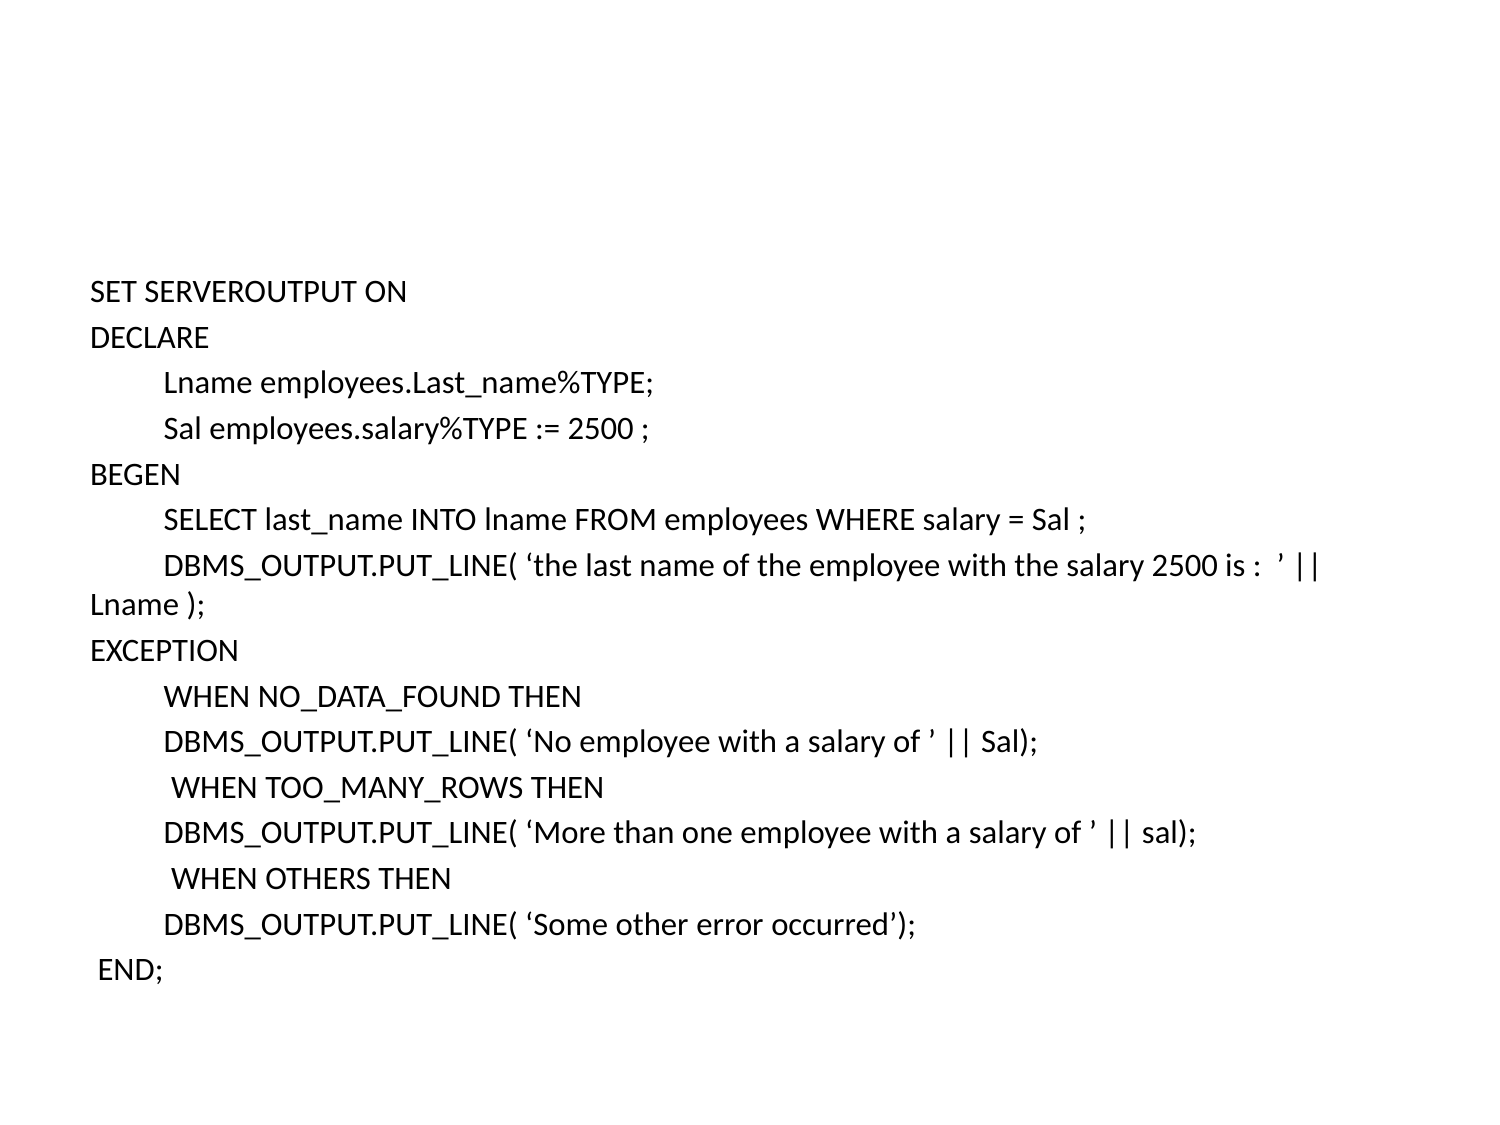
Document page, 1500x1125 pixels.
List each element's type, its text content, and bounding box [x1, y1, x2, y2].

list SET SERVEROUTPUT ON DECLARE Lname employees.Last_name%TYPE; Sal employees.salary%TYPE := 2500 ; BEGEN SELECT last_name INTO lname FROM employees WHERE salary = Sal ; DBMS_OUTPUT.PUT_LINE( ‘the last name of the employee with the salary 2500 is : ’ || Lname ); EXCEPTION WHEN NO_DATA_FOUND THEN DBMS_OUTPUT.PUT_LINE( ‘No employee with a salary of ’ || Sal); WHEN TOO_MANY_ROWS THEN DBMS_OUTPUT.PUT_LINE( ‘More than one employee with a salary of ’ || sal); WHEN OTHERS THEN DBMS_OUTPUT.PUT_LINE( ‘Some other error occurred’); END; [75, 262, 1425, 1005]
